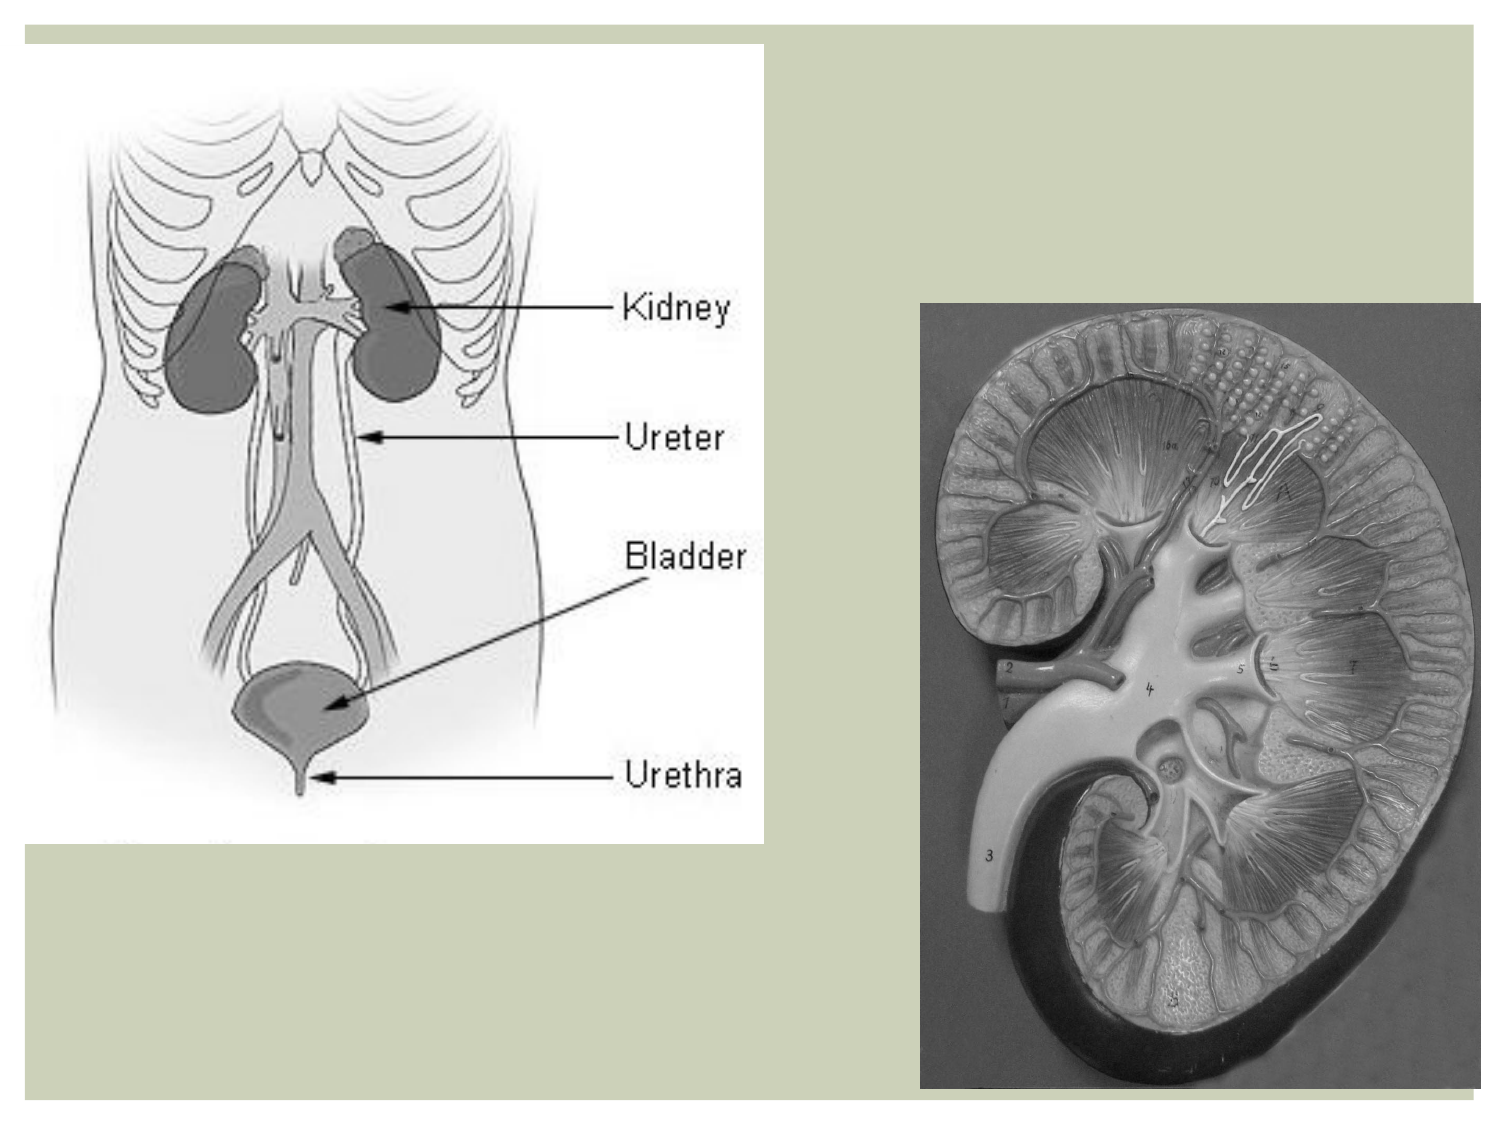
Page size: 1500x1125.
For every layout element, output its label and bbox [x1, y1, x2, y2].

list [897, 303, 1500, 1089]
picture [0, 44, 765, 844]
